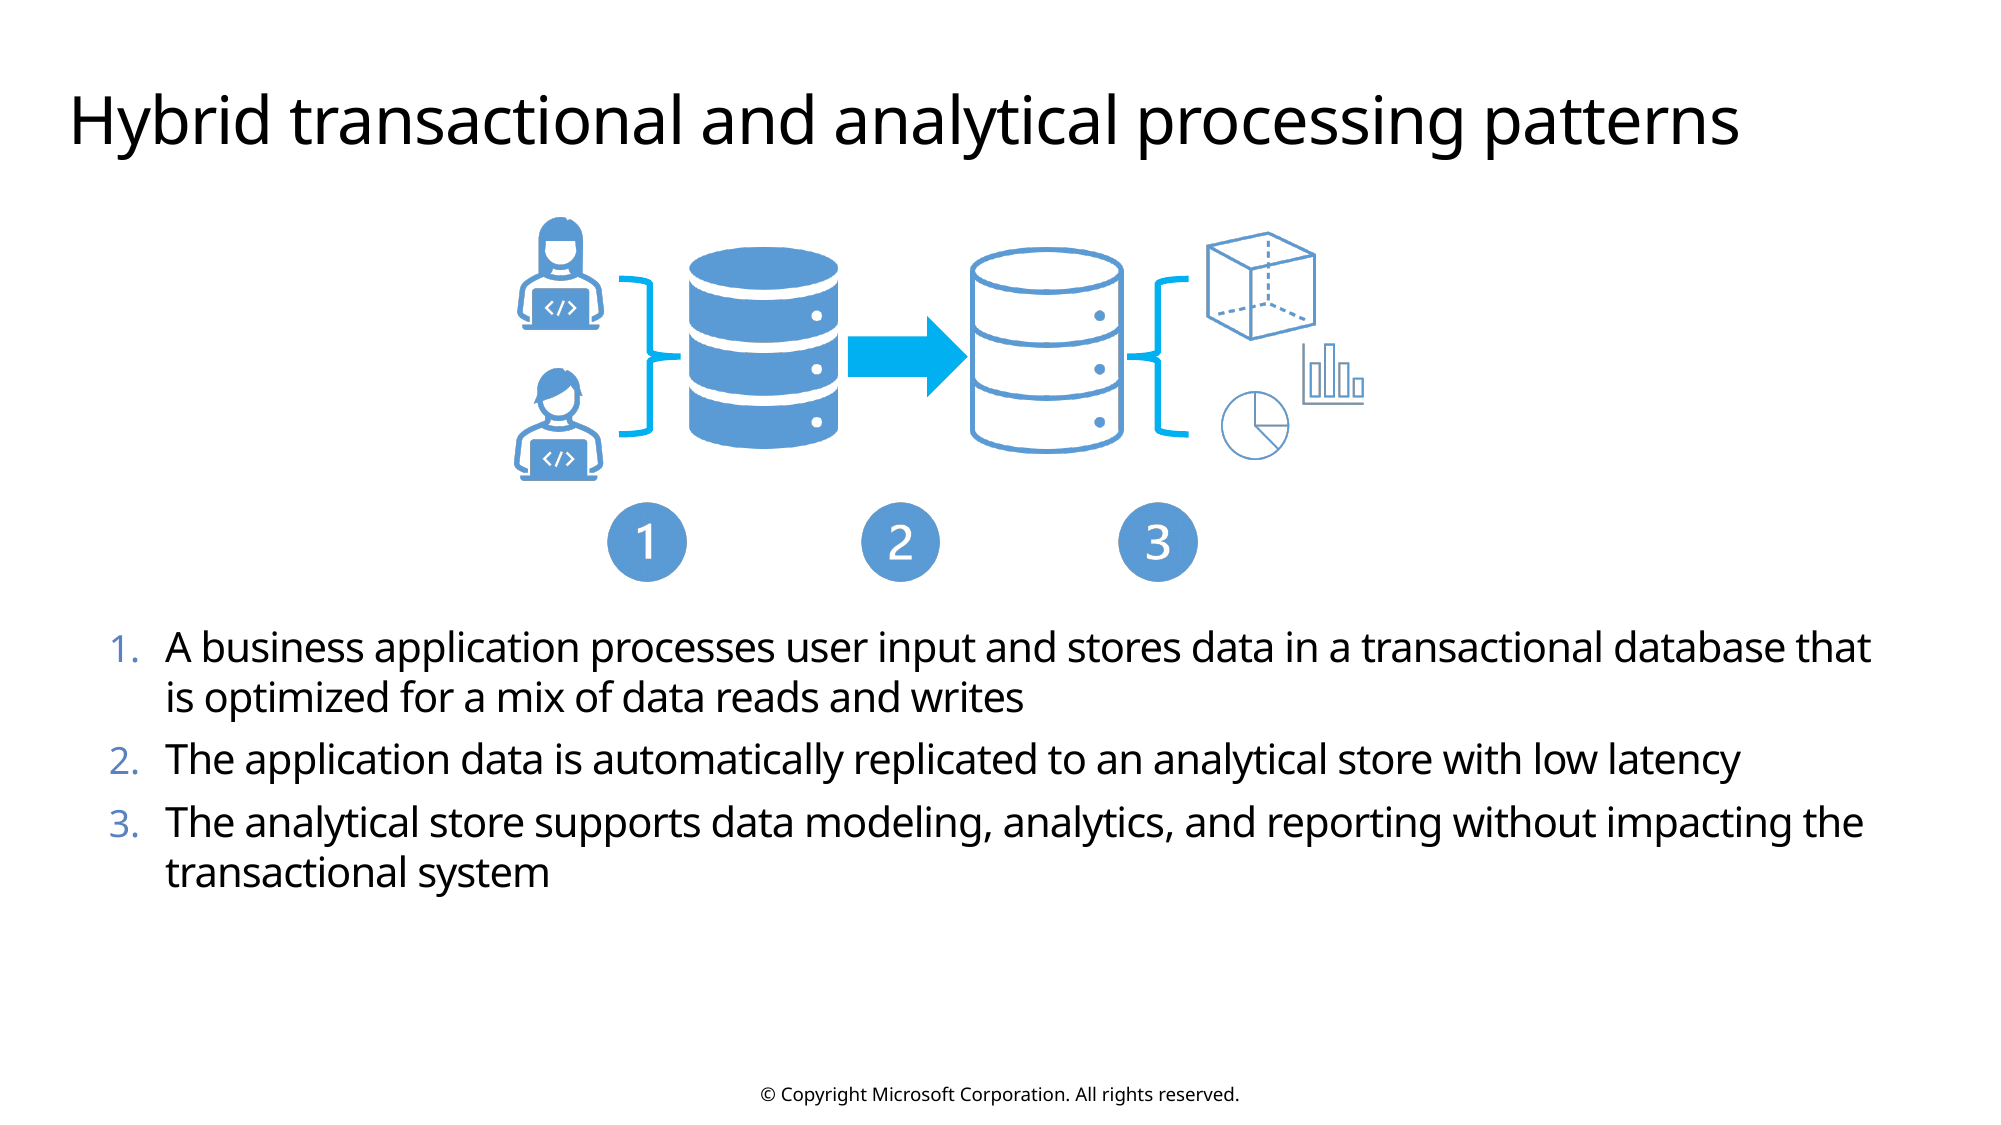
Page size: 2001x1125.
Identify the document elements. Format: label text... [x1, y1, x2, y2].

title Hybrid transactional and analytical processing patterns [68, 72, 1930, 184]
text_box A business application processes user input and stores data in a transactional database that is optimized for a mix of data reads and writes The application data is automatically replicated to an analytical store with low latency The analytical store supports data modeling, analytics, and reporting without impacting the transactional system [94, 612, 1906, 964]
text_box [494, 205, 1376, 592]
